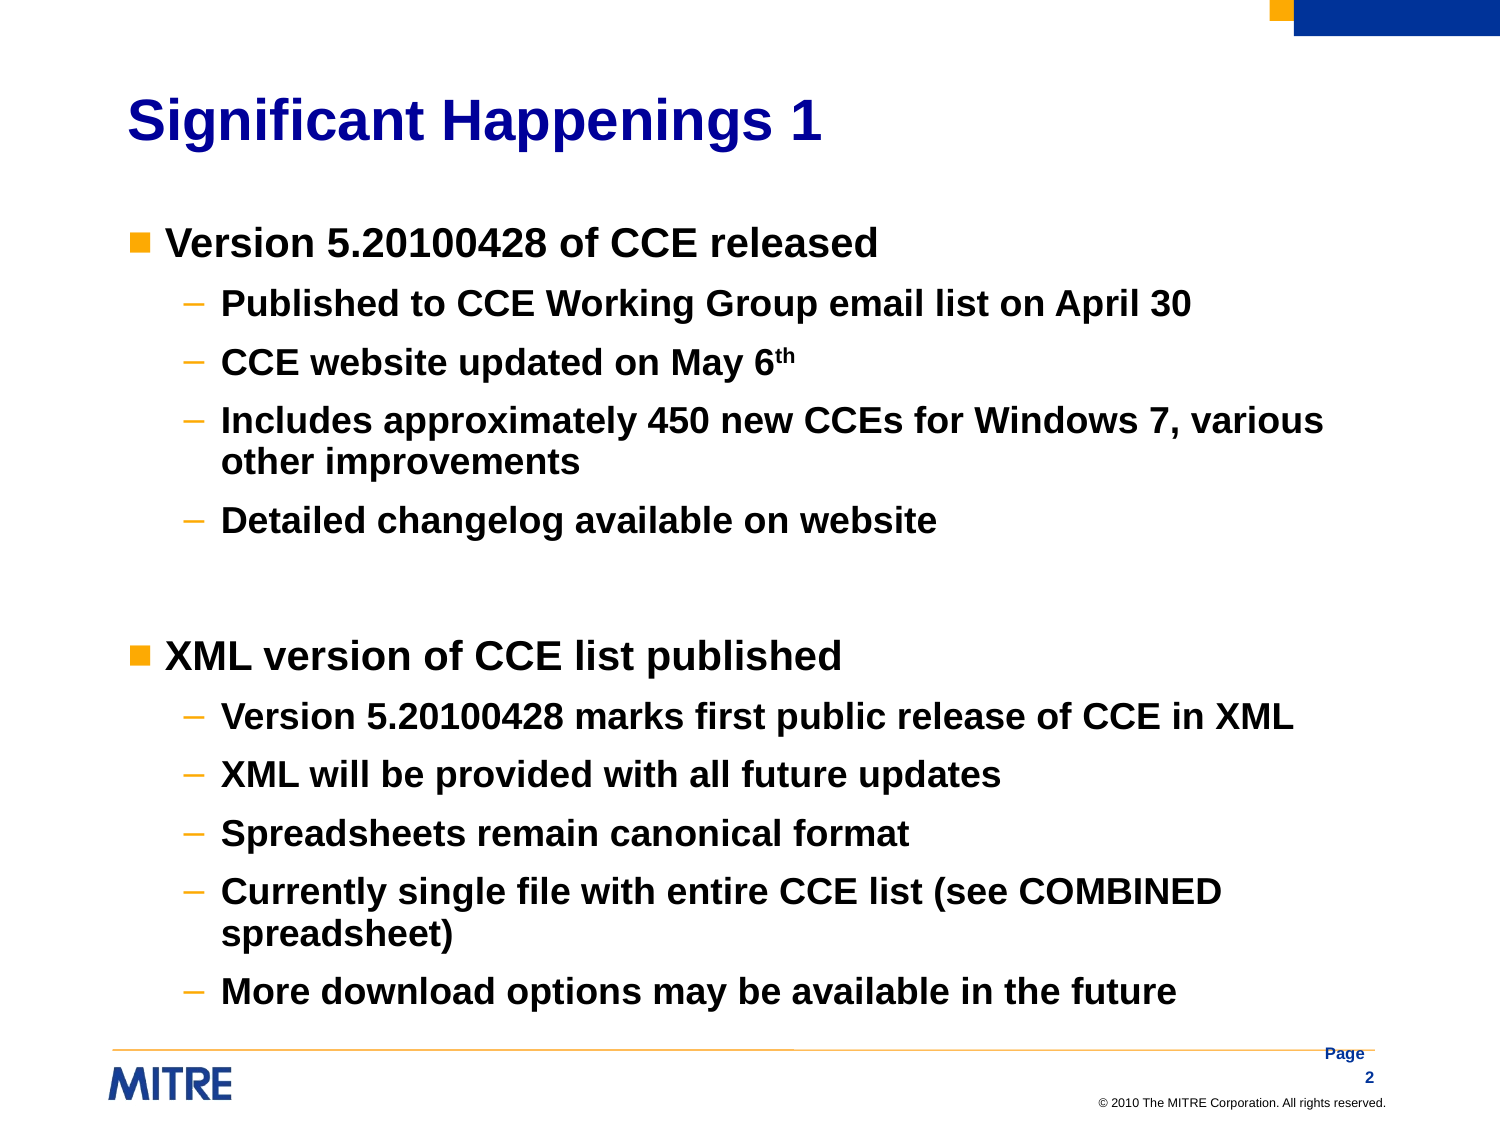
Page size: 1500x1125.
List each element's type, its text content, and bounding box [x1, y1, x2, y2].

list Version 5.20100428 of CCE released Published to CCE Working Group email list on April 30 CCE website updated on May 6th Includes approximately 450 new CCEs for Windows 7, various other improvements Detailed changelog available on website XML version of CCE list published Version 5.20100428 marks first public release of CCE in XML XML will be provided with all future updates Spreadsheets remain canonical format Currently single file with entire CCE list (see COMBINED spreadsheet) More download options may be available in the future [112, 212, 1376, 1015]
title Significant Happenings 1 [112, 45, 1375, 200]
picture [103, 1064, 236, 1106]
slide_number Page 2 [1301, 1049, 1390, 1076]
